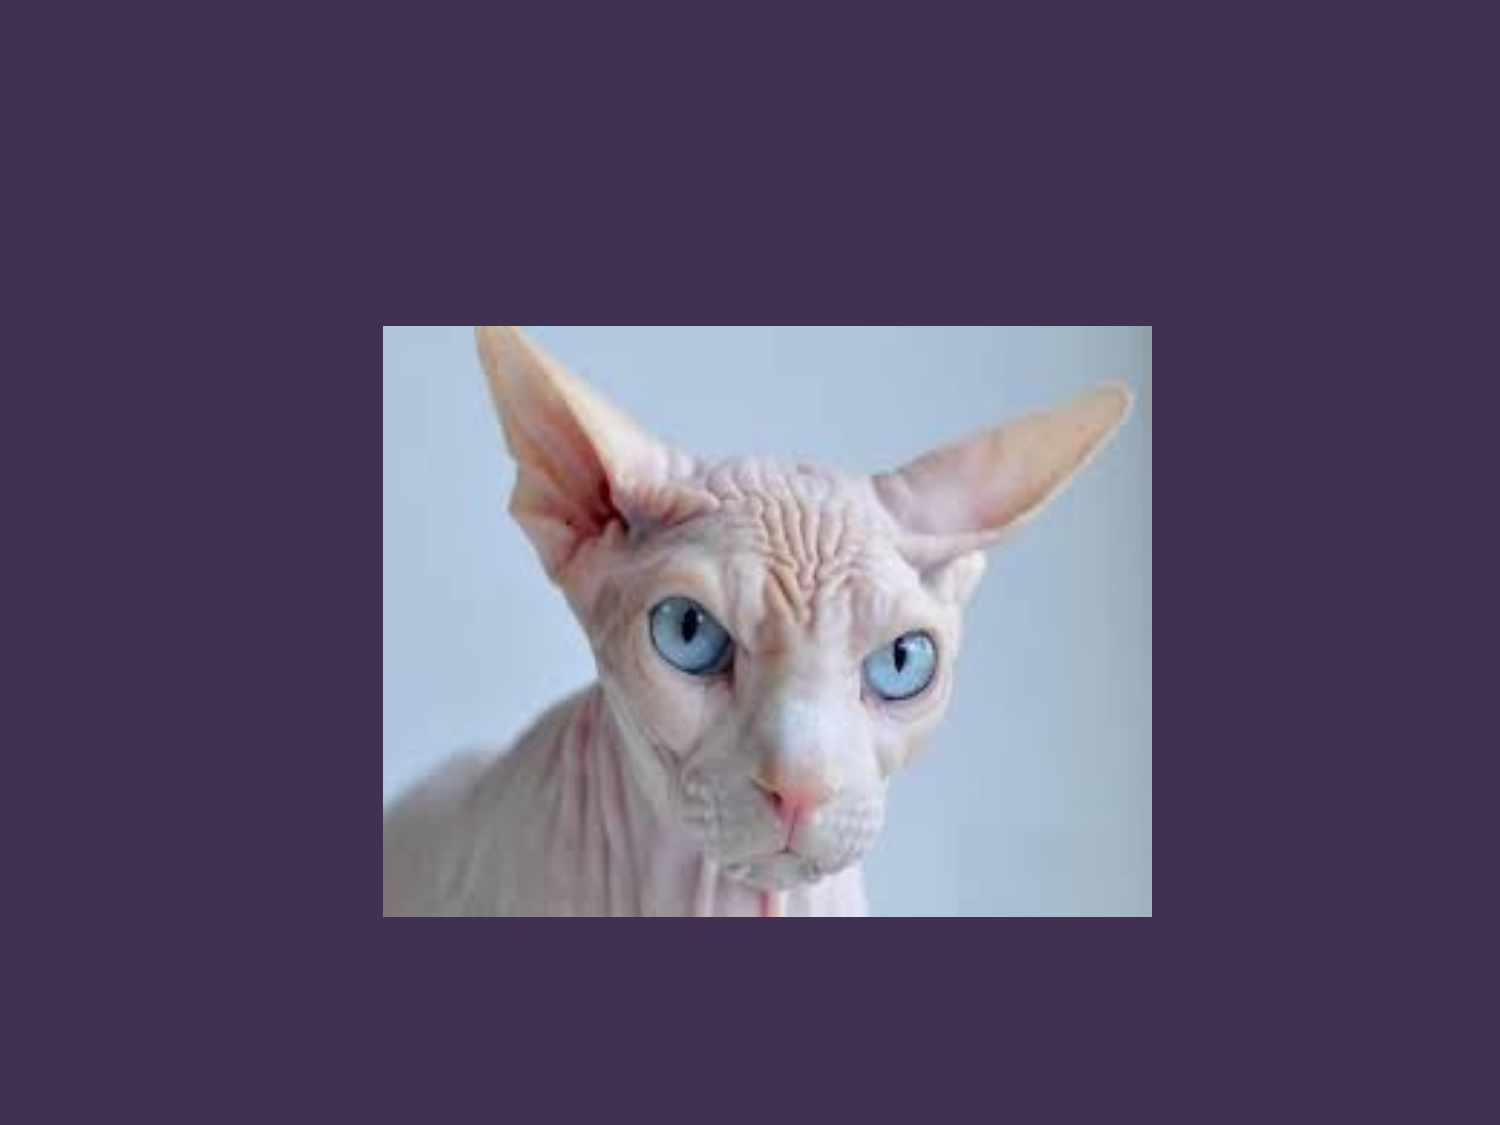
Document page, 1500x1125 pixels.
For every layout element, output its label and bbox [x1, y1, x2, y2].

list [383, 326, 1152, 918]
